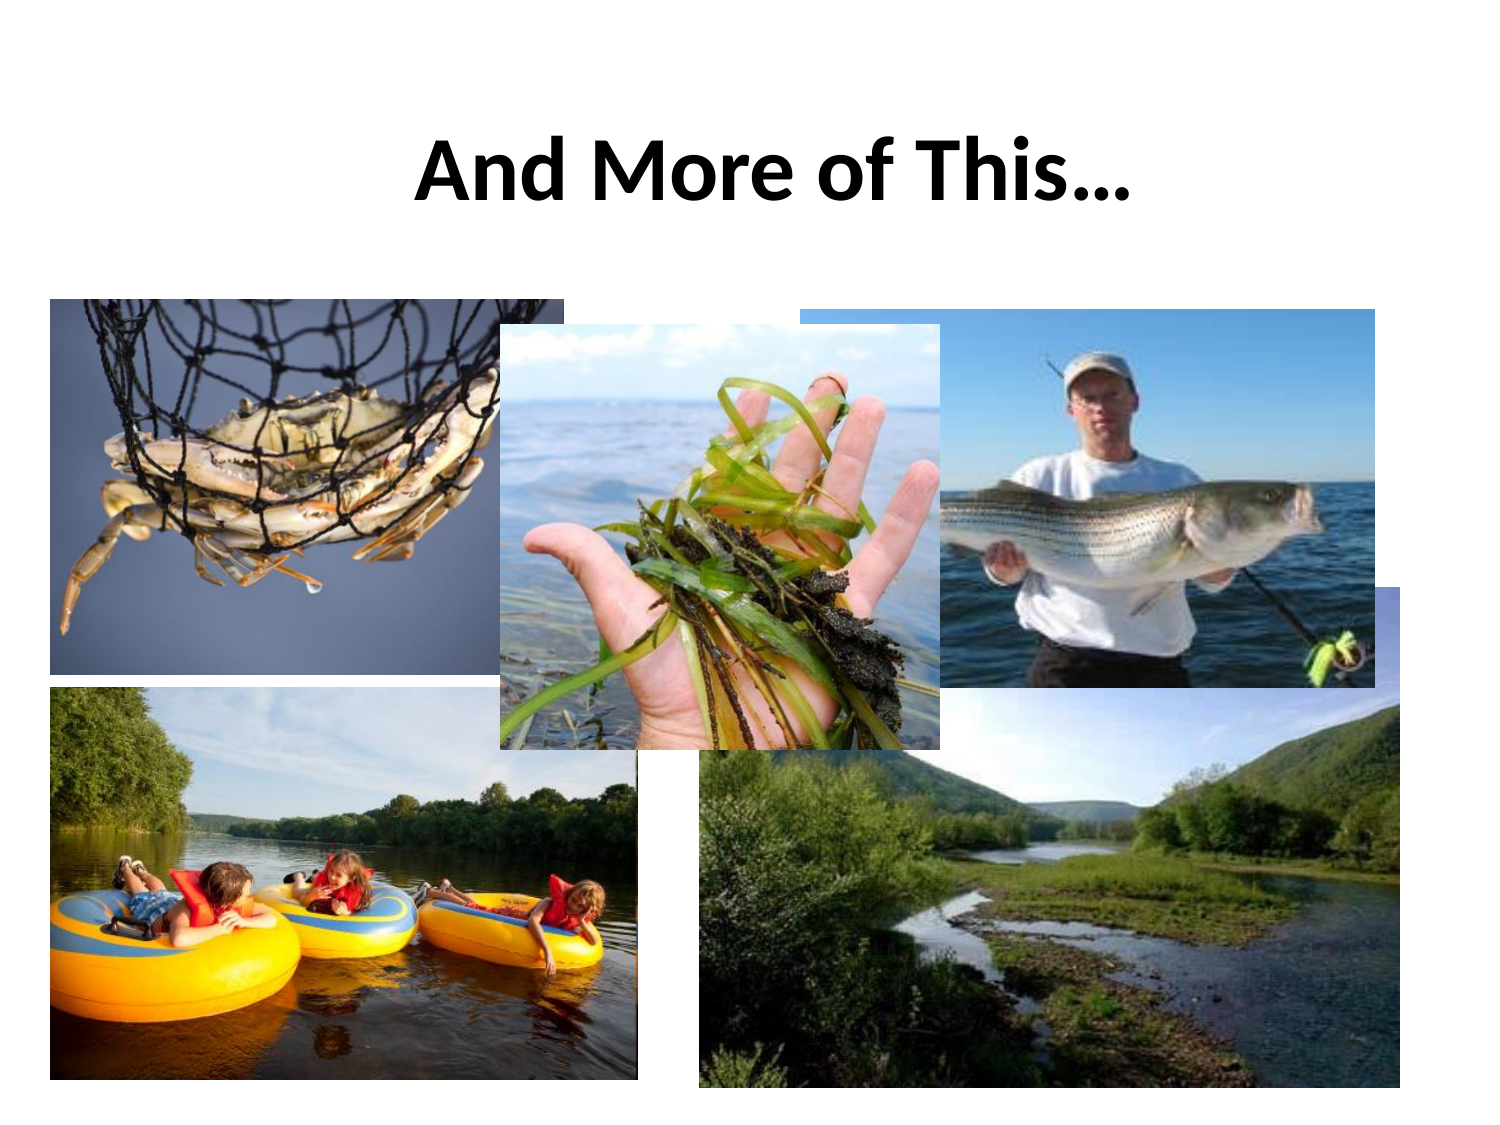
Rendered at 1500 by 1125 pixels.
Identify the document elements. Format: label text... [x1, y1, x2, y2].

text_box And More of This… [99, 70, 1450, 258]
picture [49, 299, 1401, 1088]
